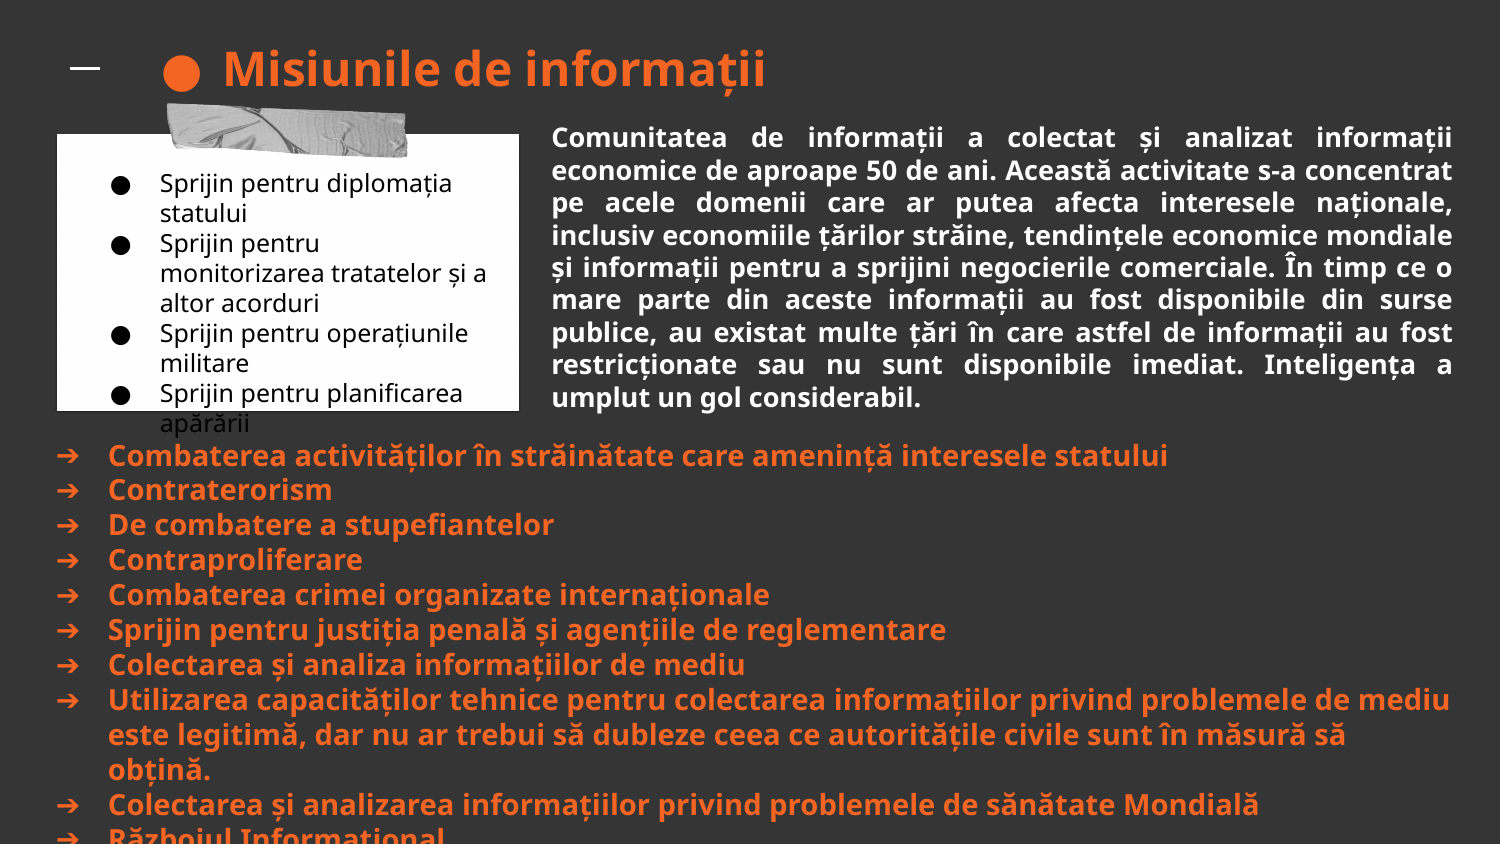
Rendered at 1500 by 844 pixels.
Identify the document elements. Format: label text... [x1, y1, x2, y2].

text_box Combaterea activităților în străinătate care amenință interesele statului Contraterorism De combatere a stupefiantelor Contraproliferare Combaterea crimei organizate internaționale Sprijin pentru justiția penală și agențiile de reglementare Colectarea și analiza informațiilor de mediu Utilizarea capacităților tehnice pentru colectarea informațiilor privind problemele de mediu este legitimă, dar nu ar trebui să dubleze ceea ce autoritățile civile sunt în măsură să obțină. Colectarea și analizarea informațiilor privind problemele de sănătate Mondială Războiul Informațional [17, 421, 1468, 844]
title Misiunile de informații [132, 23, 1157, 105]
text_box Comunitatea de informații a colectat și analizat informații economice de aproape 50 de ani. Această activitate s-a concentrat pe acele domenii care ar putea afecta interesele naționale, inclusiv economiile țărilor străine, tendințele economice mondiale și informații pentru a sprijini negocierile comerciale. În timp ce o mare parte din aceste informații au fost disponibile din surse publice, au existat multe țări în care astfel de informații au fost restricționate sau nu sunt disponibile imediat. Inteligența a umplut un gol considerabil. [538, 105, 1468, 421]
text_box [37, 105, 537, 423]
